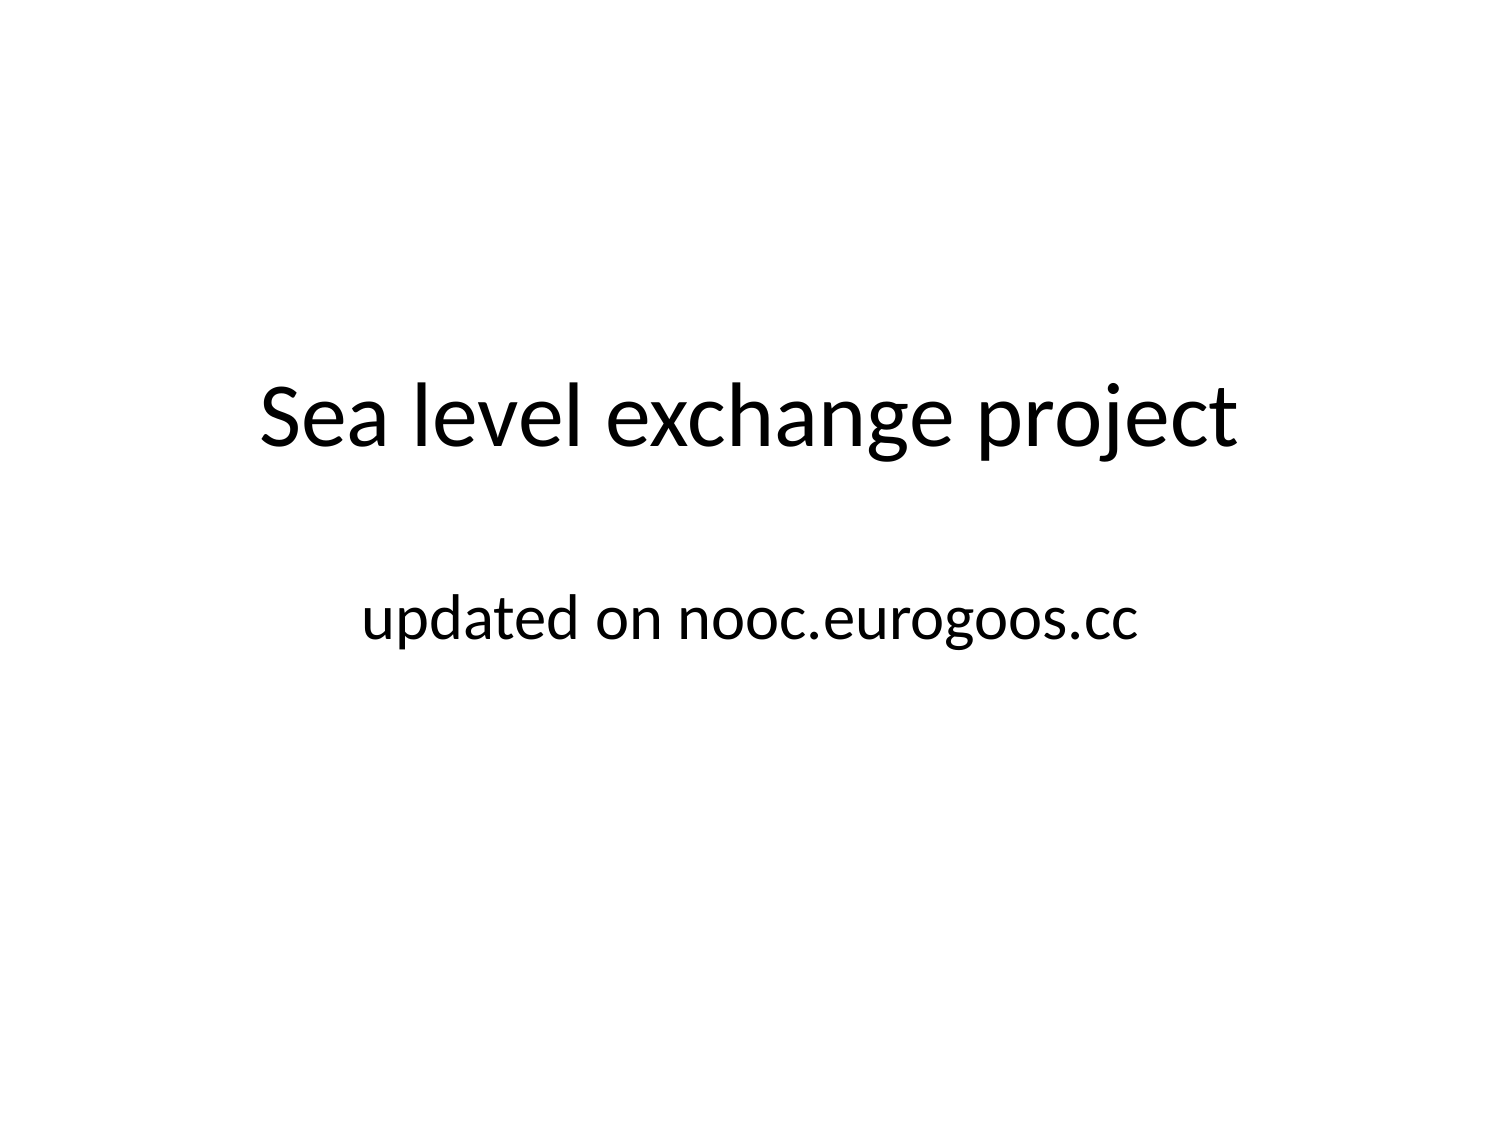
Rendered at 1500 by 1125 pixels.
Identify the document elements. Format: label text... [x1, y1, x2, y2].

title Sea level exchange project updated on nooc.eurogoos.cc [112, 302, 1388, 705]
